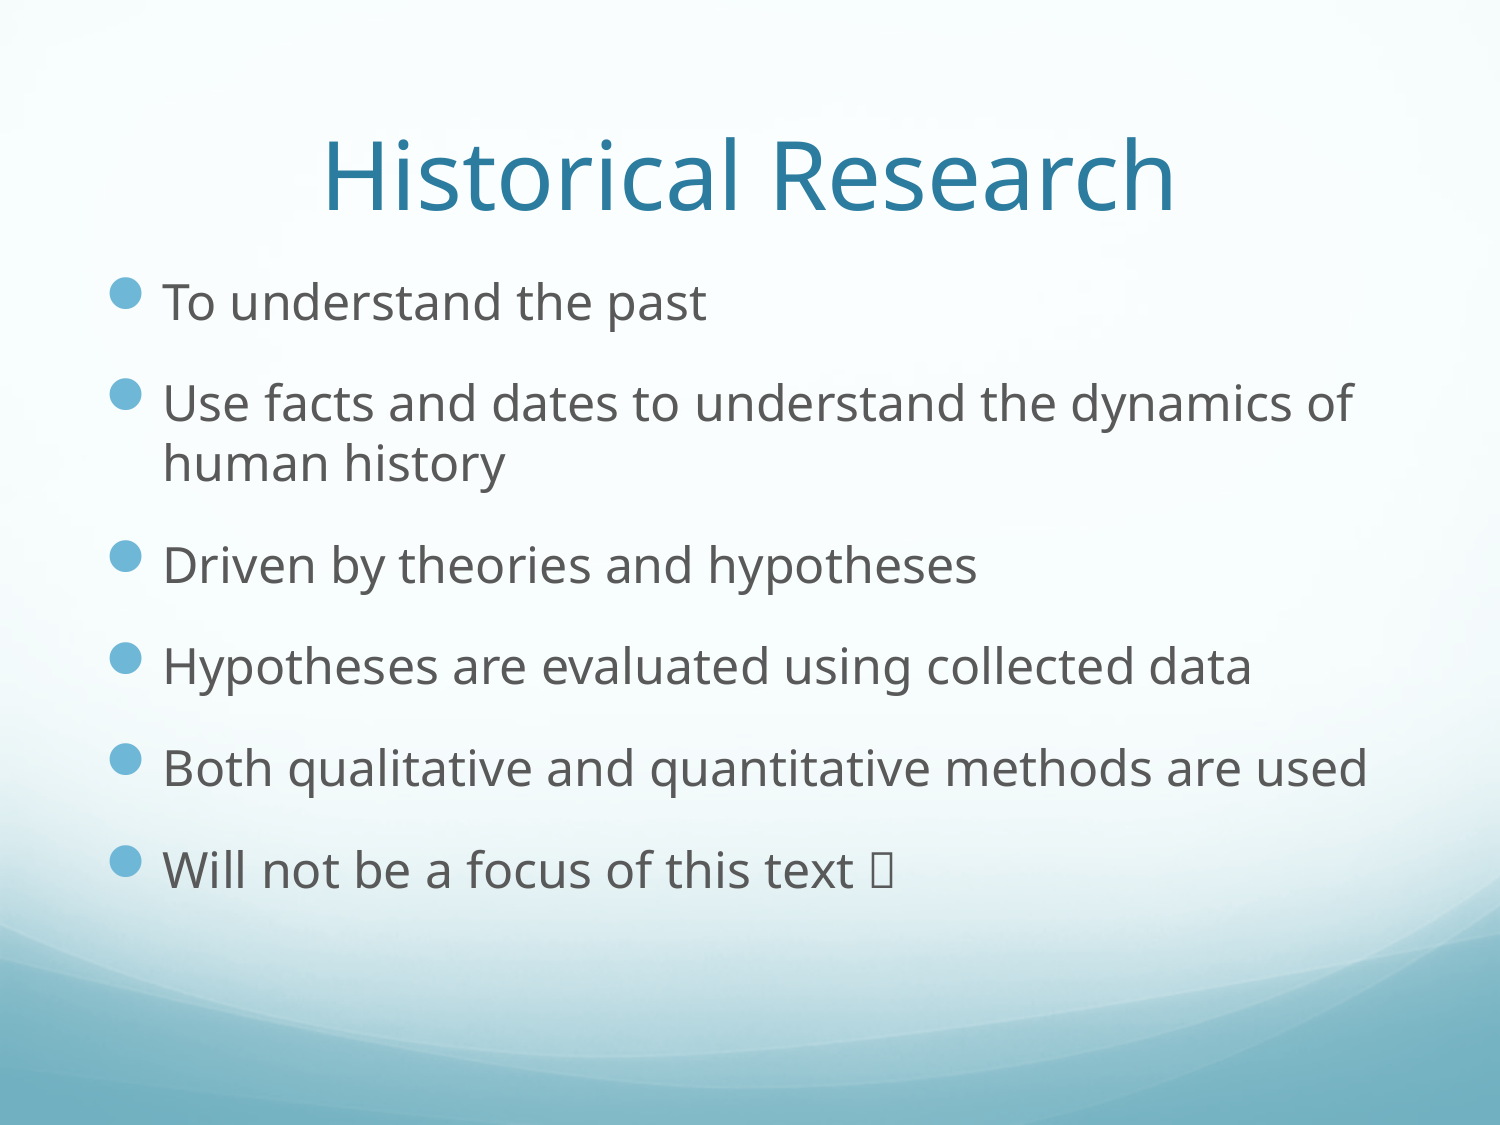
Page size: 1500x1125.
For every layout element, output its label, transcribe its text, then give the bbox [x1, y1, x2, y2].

title Historical Research [90, 17, 1410, 237]
list To understand the past Use facts and dates to understand the dynamics of human history Driven by theories and hypotheses Hypotheses are evaluated using collected data Both qualitative and quantitative methods are used Will not be a focus of this text  [90, 262, 1410, 975]
